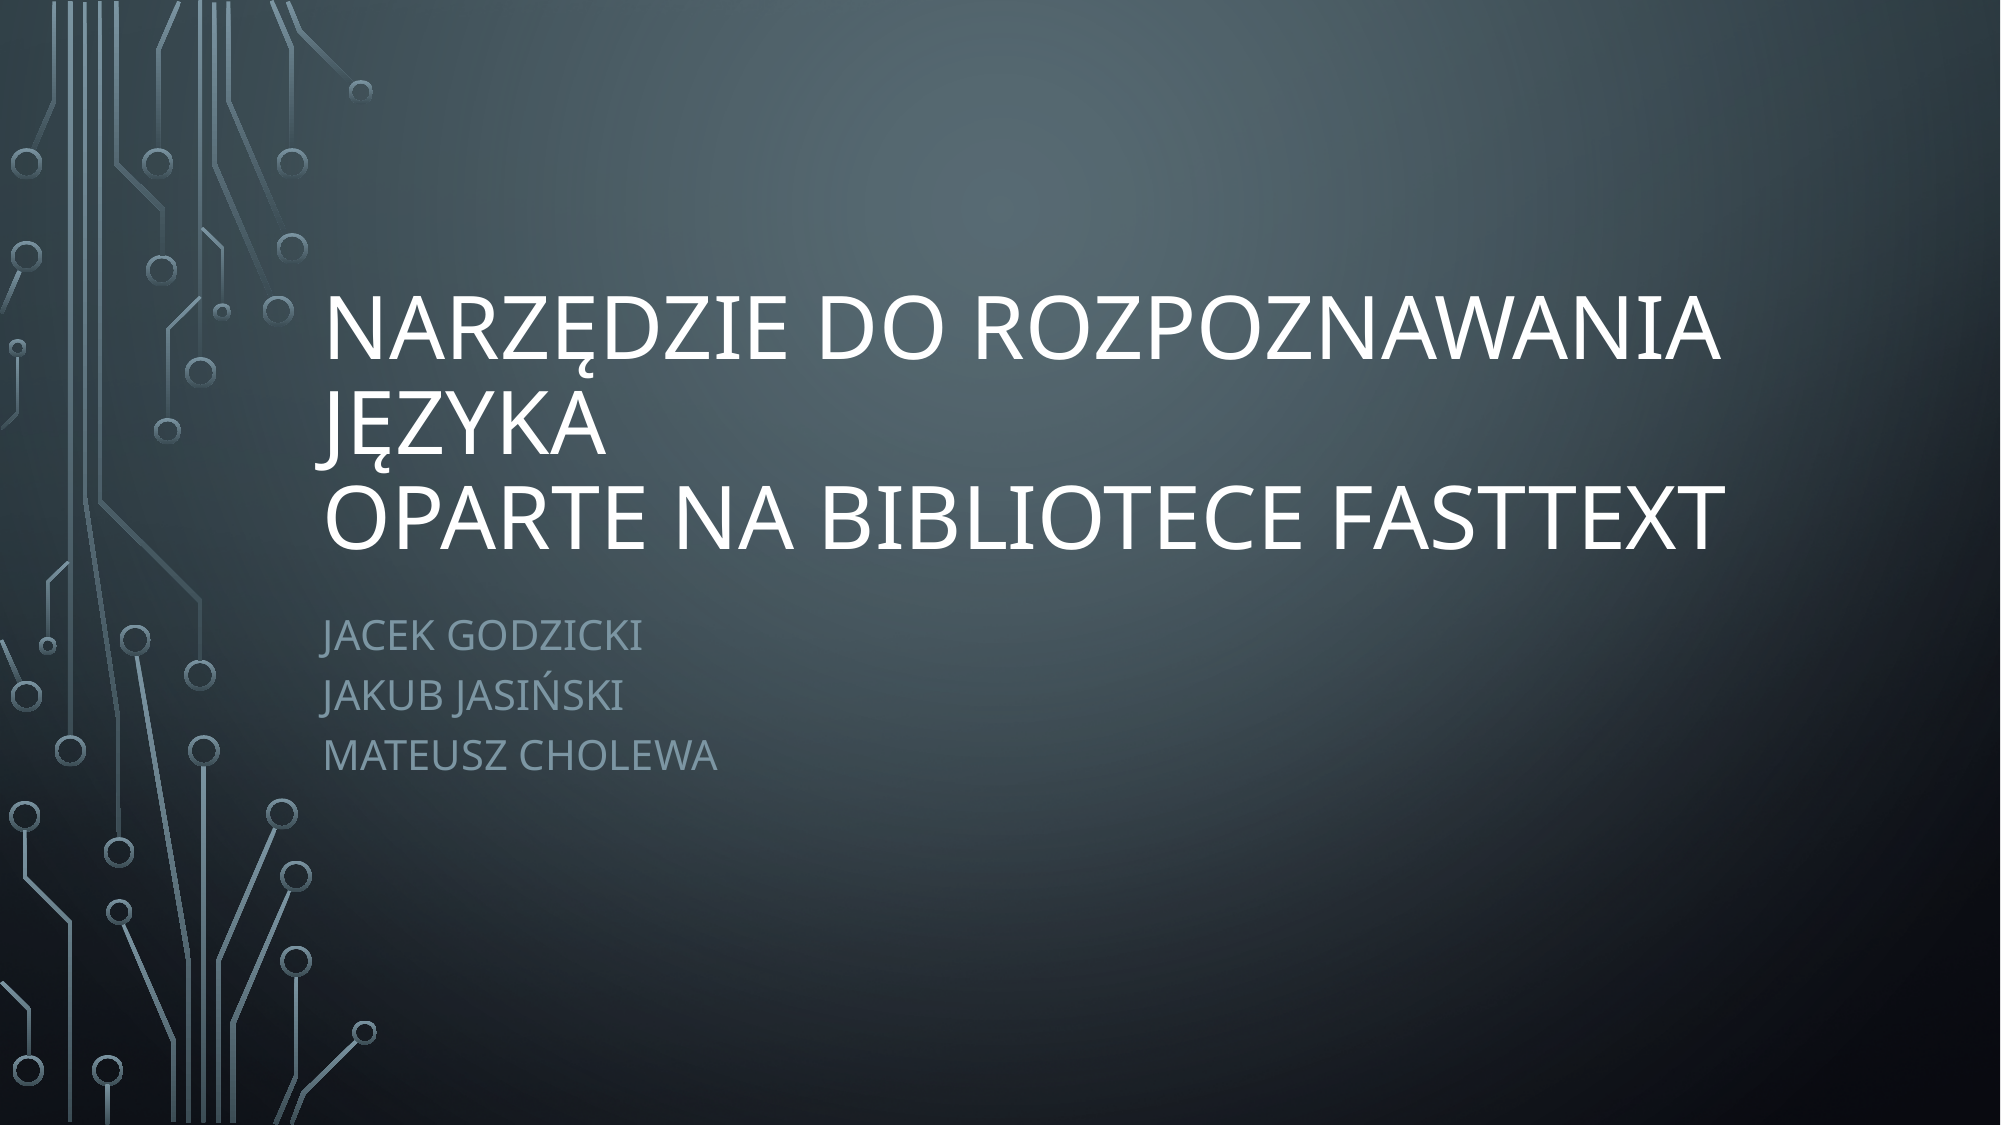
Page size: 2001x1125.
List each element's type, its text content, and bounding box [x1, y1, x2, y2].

title Narzędzie do rozpoznawania języka oparte na bibliotece fastText [307, 184, 1750, 576]
subtitle Jacek Godzicki Jakub Jasiński Mateusz Cholewa [307, 590, 1750, 863]
